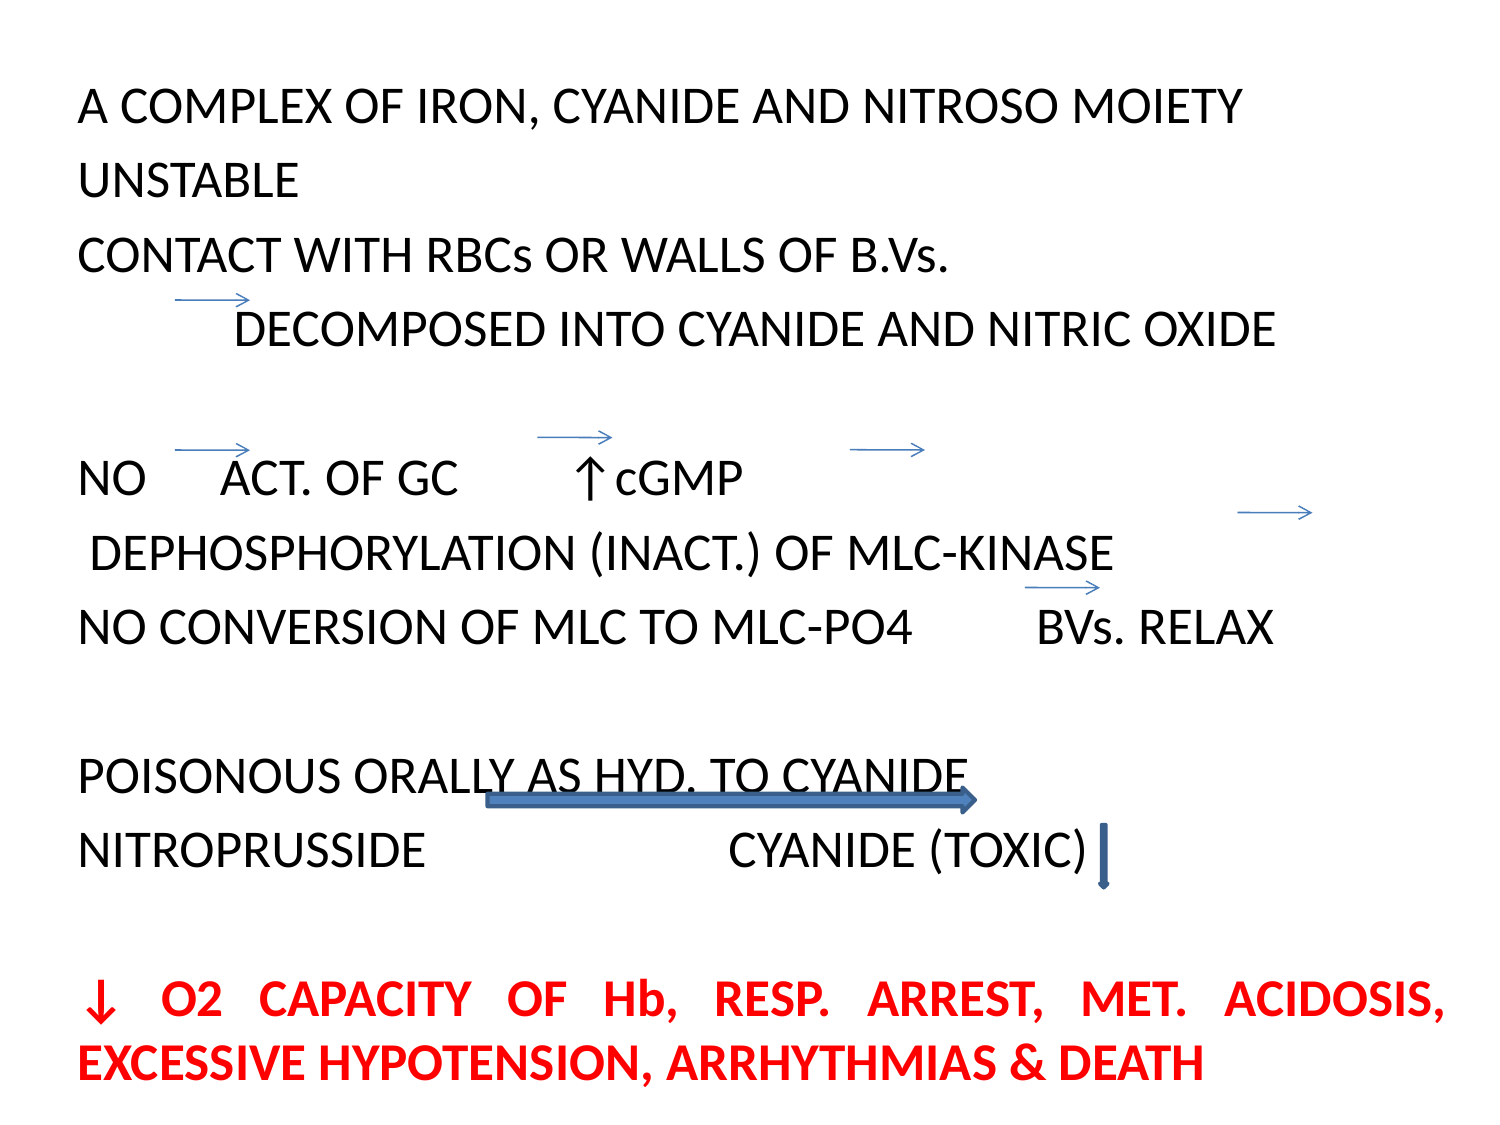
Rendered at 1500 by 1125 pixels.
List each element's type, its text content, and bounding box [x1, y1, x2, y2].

text_box [1098, 822, 1110, 890]
text_box [485, 785, 978, 815]
list A COMPLEX OF IRON, CYANIDE AND NITROSO MOIETY UNSTABLE CONTACT WITH RBCs OR WALLS OF B.Vs. DECOMPOSED INTO CYANIDE AND NITRIC OXIDE NO ACT. OF GC ↑cGMP DEPHOSPHORYLATION (INACT.) OF MLC-KINASE NO CONVERSION OF MLC TO MLC-PO4 BVs. RELAX POISONOUS ORALLY AS HYD. TO CYANIDE NITROPRUSSIDE CYANIDE (TOXIC) ↓ O2 CAPACITY OF Hb, RESP. ARREST, MET. ACIDOSIS, EXCESSIVE HYPOTENSION, ARRHYTHMIAS & DEATH [62, 62, 1463, 1100]
